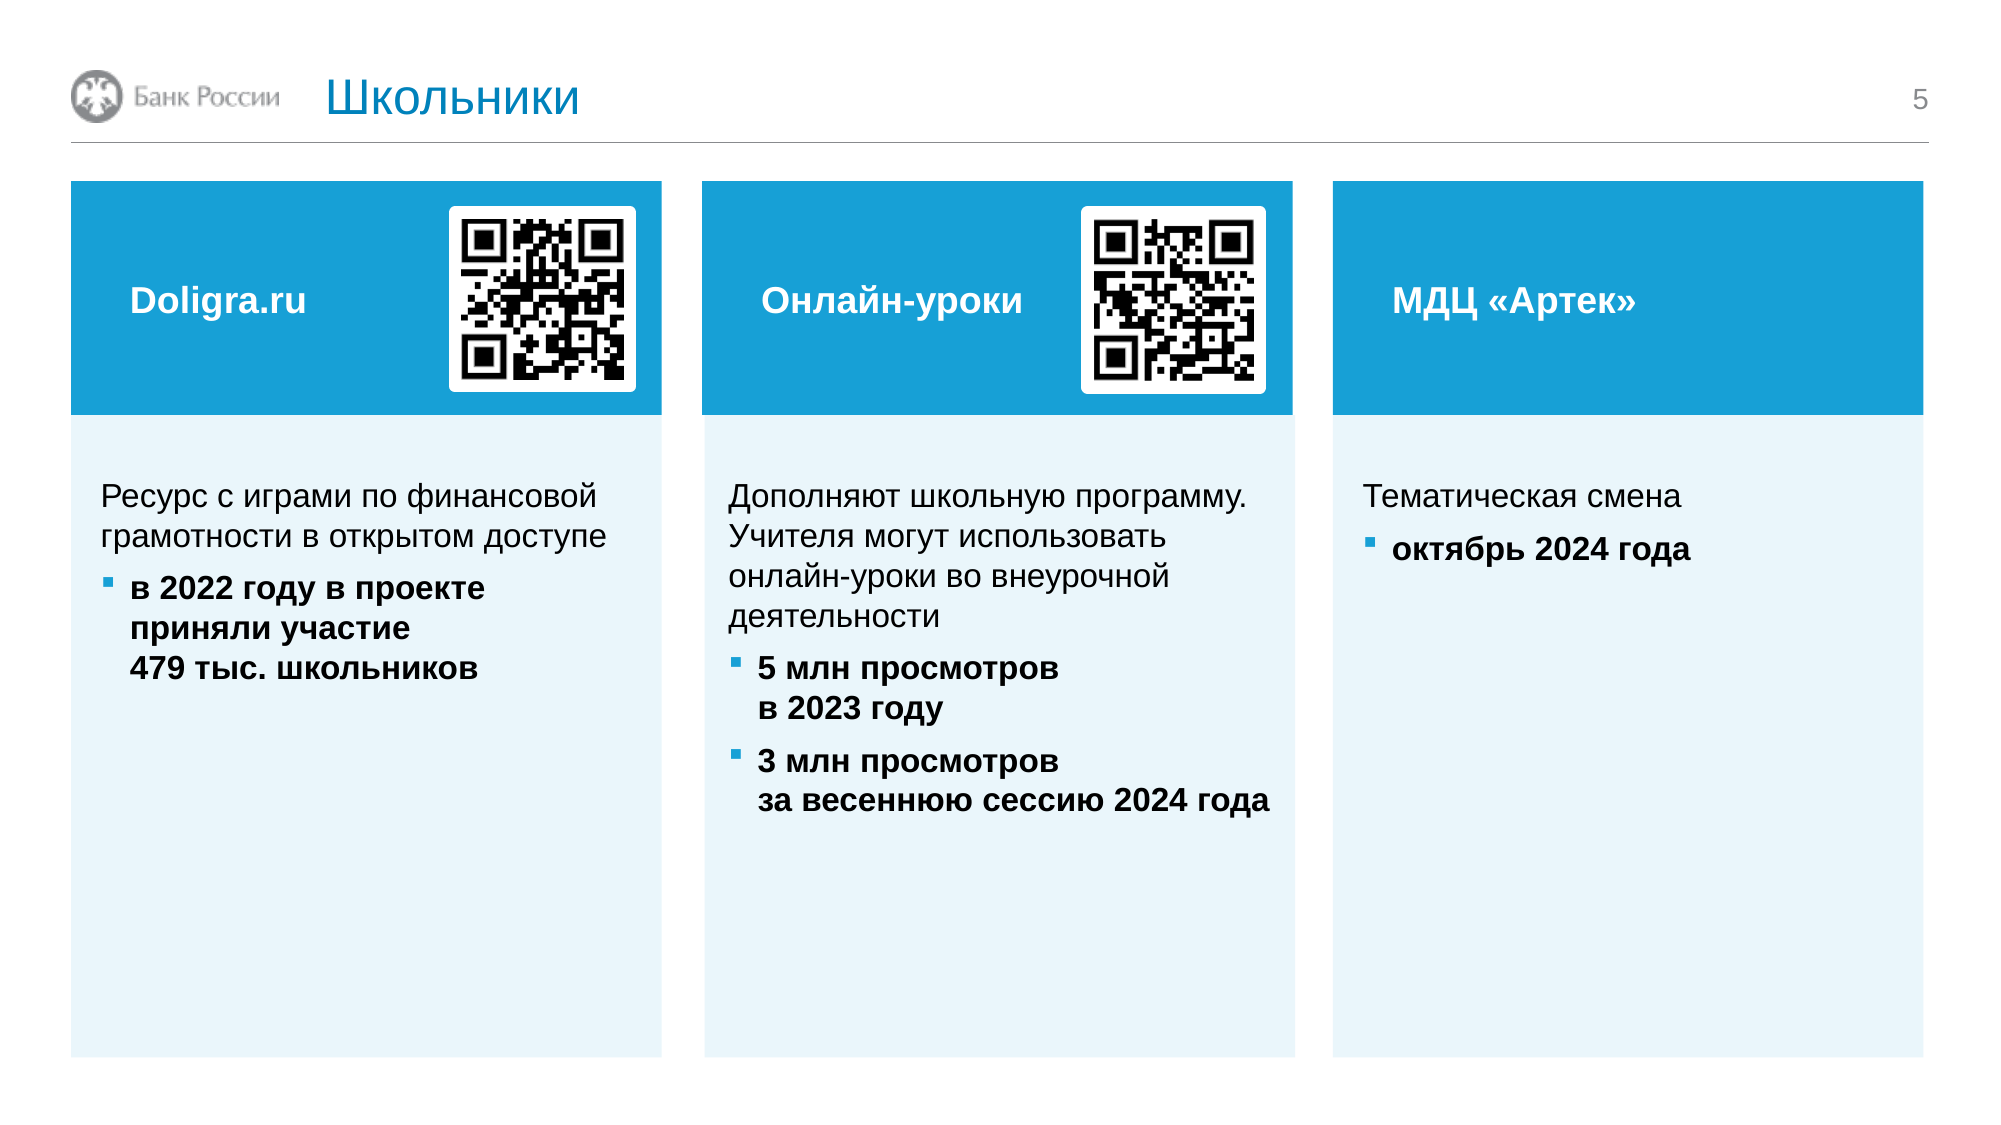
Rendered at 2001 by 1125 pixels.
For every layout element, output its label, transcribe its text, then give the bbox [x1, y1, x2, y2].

text_box Ресурс с играми по финансовой грамотности в открытом доступе в 2022 году в проекте приняли участие 479 тыс. школьников [70, 414, 663, 1058]
picture [461, 218, 624, 380]
text_box Doligra.ru [70, 180, 663, 414]
text_box Школьники [324, 45, 1887, 143]
picture [71, 70, 279, 123]
text_box Тематическая смена октябрь 2024 года [1332, 414, 1925, 1058]
text_box МДЦ «Артек» [1332, 180, 1925, 414]
picture [1093, 218, 1254, 382]
text_box Онлайн-уроки [701, 180, 1294, 416]
slide_number 5 [1887, 70, 1929, 124]
text_box Дополняют школьную программу. Учителя могут использовать онлайн-уроки во внеурочной деятельности 5 млн просмотров в 2023 году 3 млн просмотров за весеннюю сессию 2024 года [704, 414, 1296, 1058]
